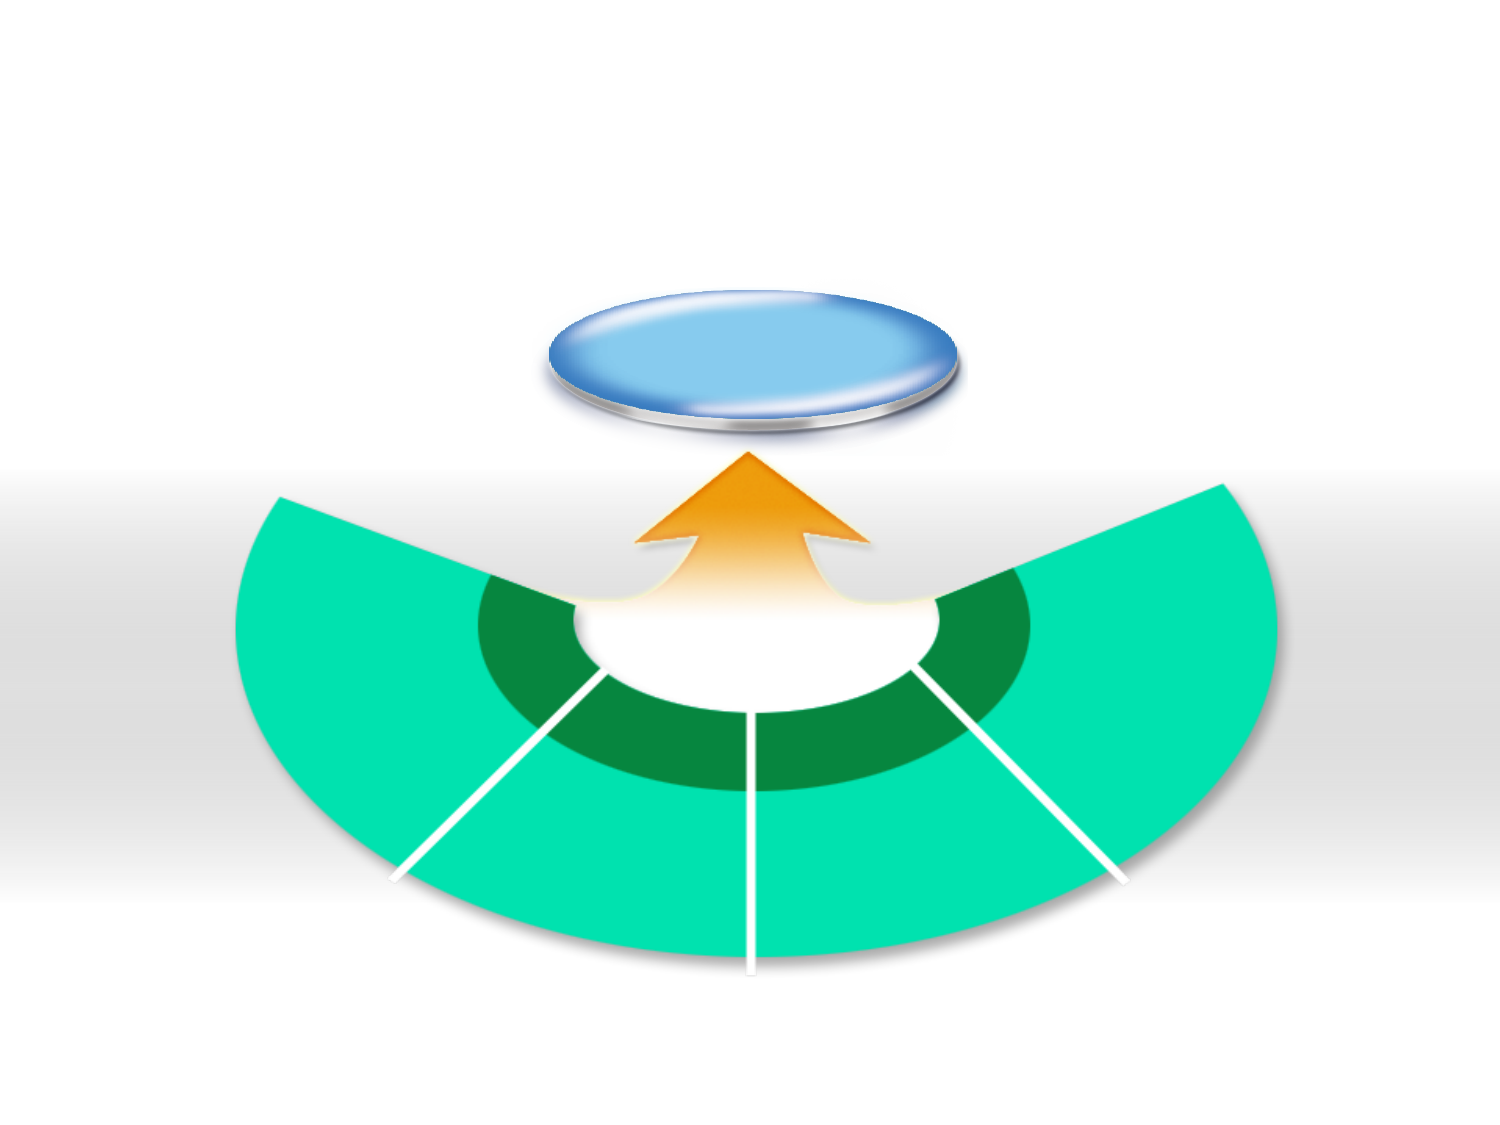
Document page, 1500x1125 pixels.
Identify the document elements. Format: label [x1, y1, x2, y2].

text_box [522, 278, 970, 456]
picture [228, 443, 1298, 984]
